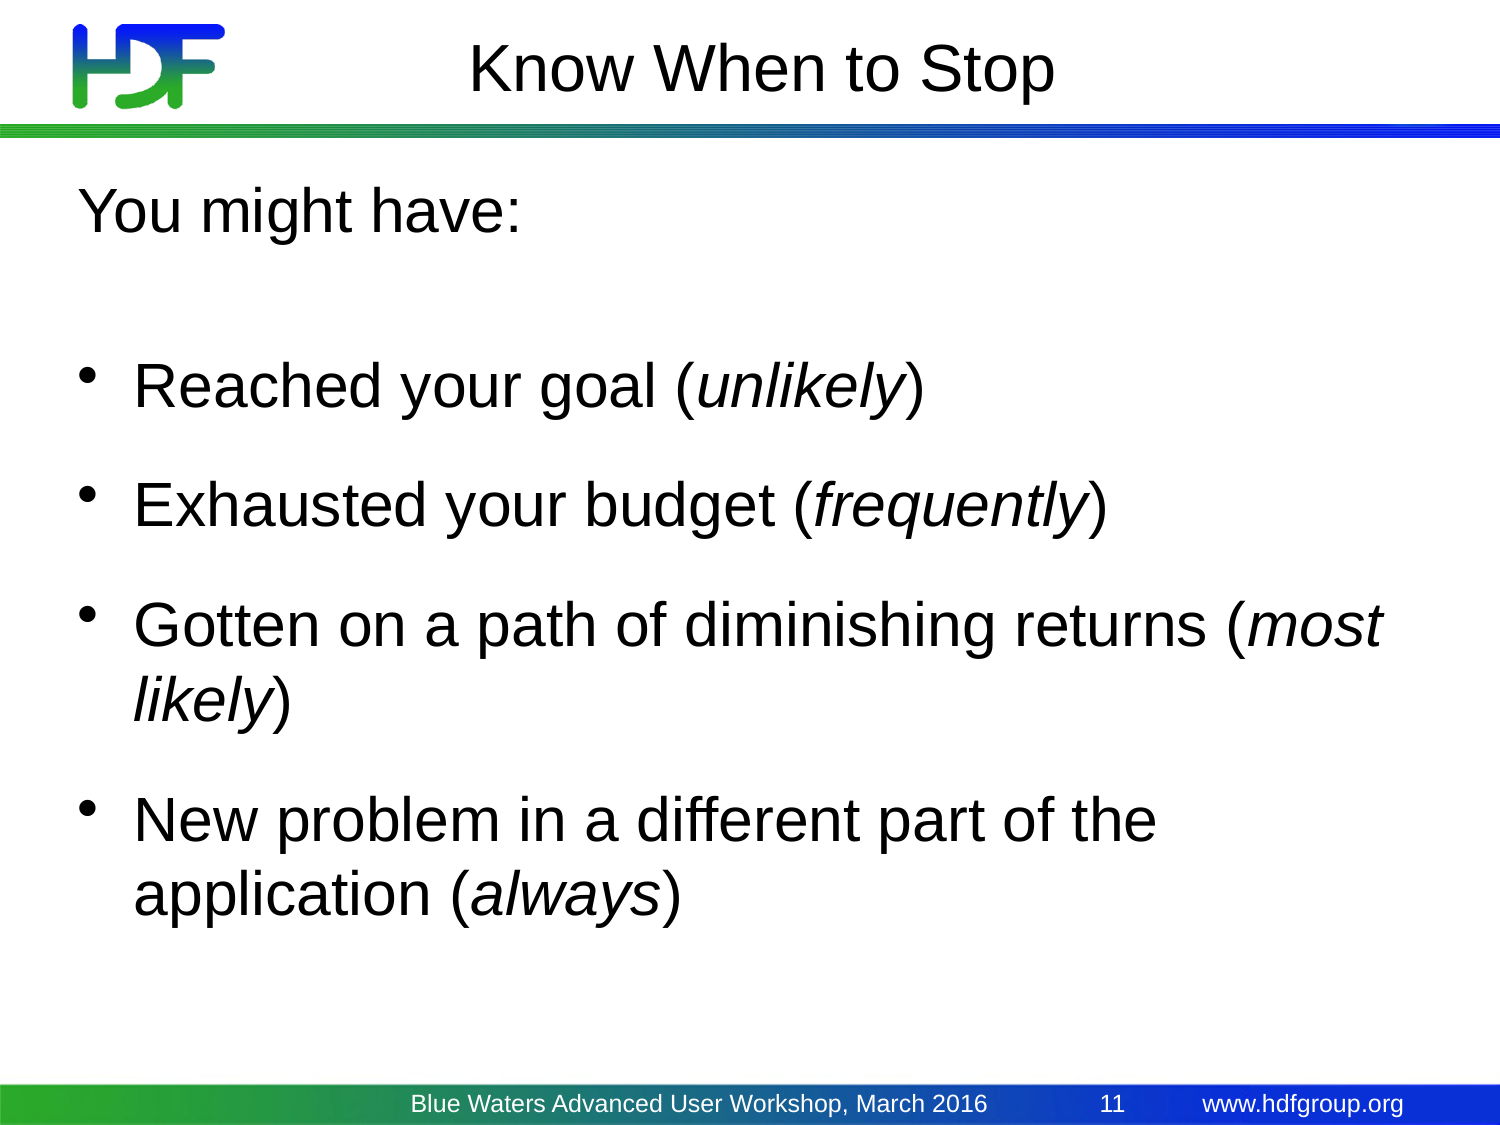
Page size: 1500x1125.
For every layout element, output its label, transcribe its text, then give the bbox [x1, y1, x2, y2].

picture [0, 0, 1500, 1125]
slide_number 11 [1049, 1087, 1176, 1125]
footer Blue Waters Advanced User Workshop, March 2016 [374, 1087, 1026, 1125]
list You might have: Reached your goal (unlikely) Exhausted your budget (frequently) Gotten on a path of diminishing returns (most likely) New problem in a different part of the application (always) [62, 162, 1450, 1063]
title Know When to Stop [187, 24, 1338, 113]
